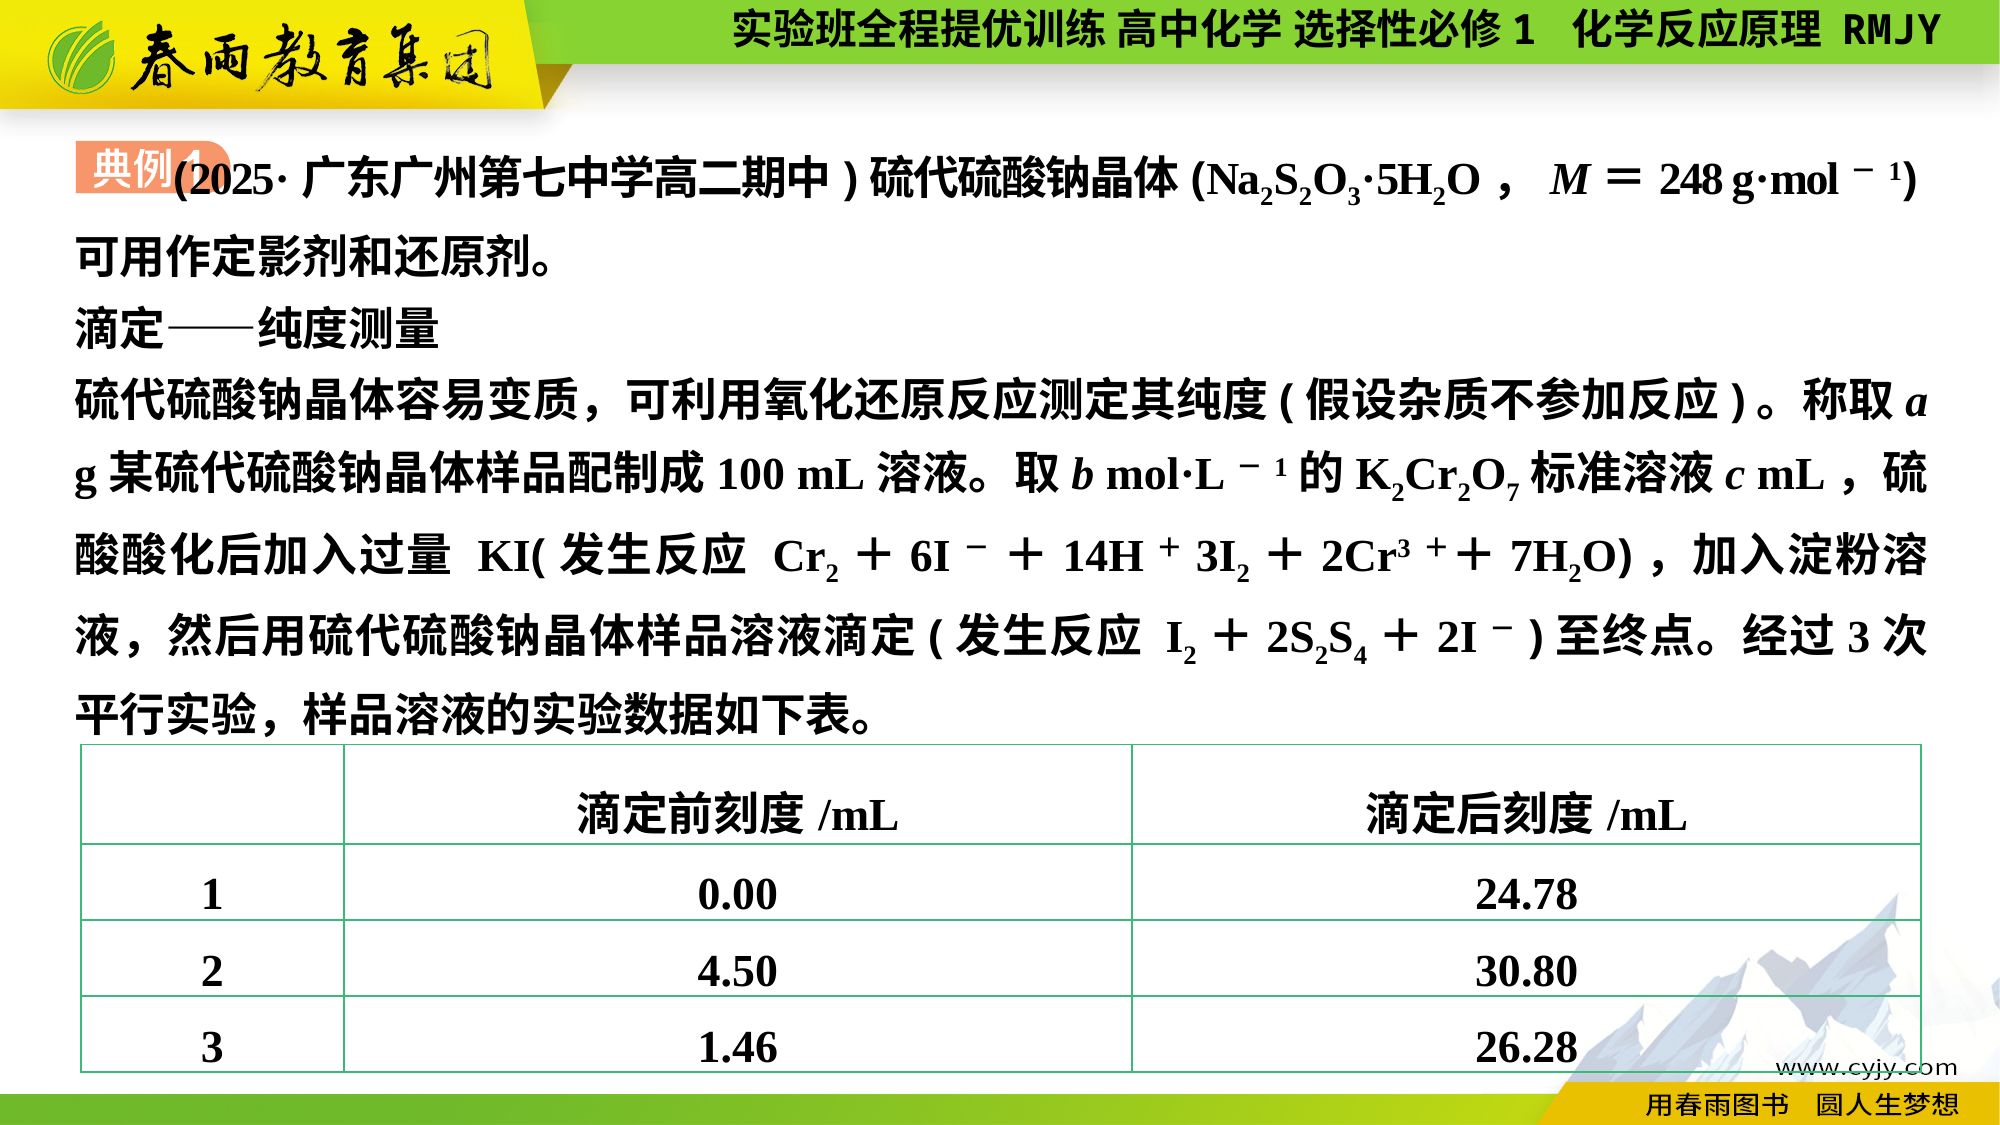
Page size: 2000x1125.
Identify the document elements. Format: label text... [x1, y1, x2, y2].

table_cell 1.46 [345, 997, 1131, 1071]
table_cell 1 [82, 845, 343, 919]
table_cell 0.00 [345, 845, 1131, 919]
table_cell 24.78 [1133, 845, 1920, 919]
table_header 滴定前刻度/mL [345, 745, 1131, 843]
table_cell 30.80 [1133, 921, 1920, 995]
picture [0, 0, 2000, 1125]
table_cell 4.50 [345, 921, 1131, 995]
table_cell 26.28 [1133, 997, 1920, 1071]
table_cell 2 [82, 921, 343, 995]
table_header [82, 745, 343, 843]
table_cell 3 [82, 997, 343, 1071]
table_header 滴定后刻度/mL [1133, 745, 1920, 843]
